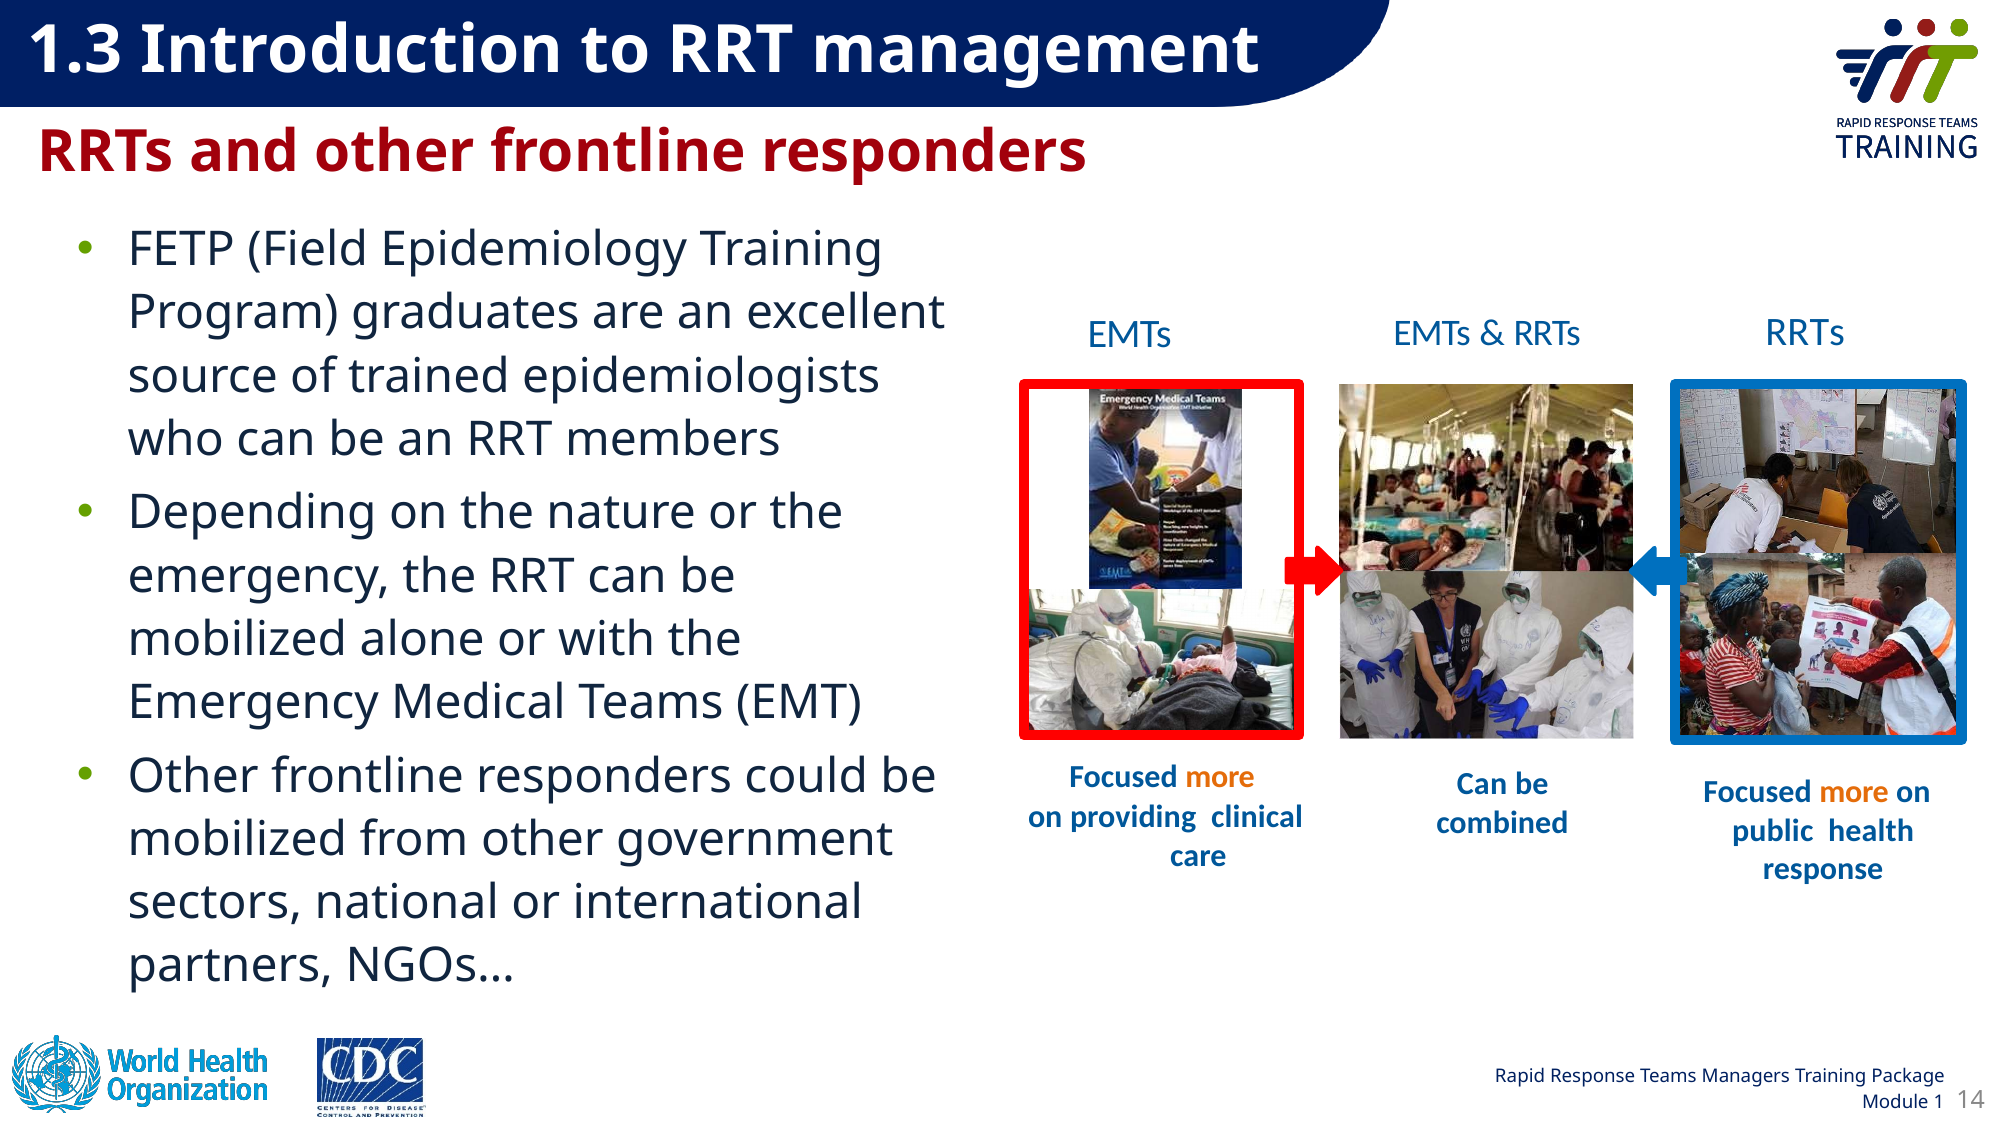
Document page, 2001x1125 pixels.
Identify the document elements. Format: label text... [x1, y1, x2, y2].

text_box 14 [1557, 1075, 1993, 1121]
picture [12, 1083, 48, 1113]
text_box EMTs & RRTs [1376, 300, 1596, 361]
picture [71, 1053, 90, 1091]
text_box RRTs and other frontline responders [30, 113, 1542, 216]
picture [22, 1062, 26, 1077]
picture [1835, 19, 1978, 167]
picture [24, 1054, 36, 1087]
picture [0, 0, 1390, 107]
list 1.3 Introduction to RRT management [19, 7, 1532, 111]
picture [317, 1038, 426, 1117]
picture [50, 1108, 62, 1113]
picture [59, 1035, 267, 1113]
text_box Focused more on public health response [1675, 768, 1958, 887]
picture [12, 1035, 54, 1068]
picture [30, 1083, 37, 1091]
picture [40, 1062, 47, 1070]
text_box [1019, 380, 1966, 745]
text_box Can be combined [1399, 760, 1604, 840]
text_box RRTs [1763, 302, 1864, 353]
text_box EMTs [1085, 305, 1188, 356]
picture [36, 1088, 78, 1105]
picture [34, 1054, 43, 1078]
picture [46, 1056, 54, 1062]
list FETP (Field Epidemiology Training Program) graduates are an excellent source of trained epidemiologists who can be an RRT members Depending on the nature or the emergency, the RRT can be mobilized alone or with the Emergency Medical Teams (EMT) Other frontline responders could be mobilized from other government sectors, national or international partners, NGOs… [68, 216, 962, 969]
text_box Focused more on providing clinical care [1002, 753, 1329, 873]
